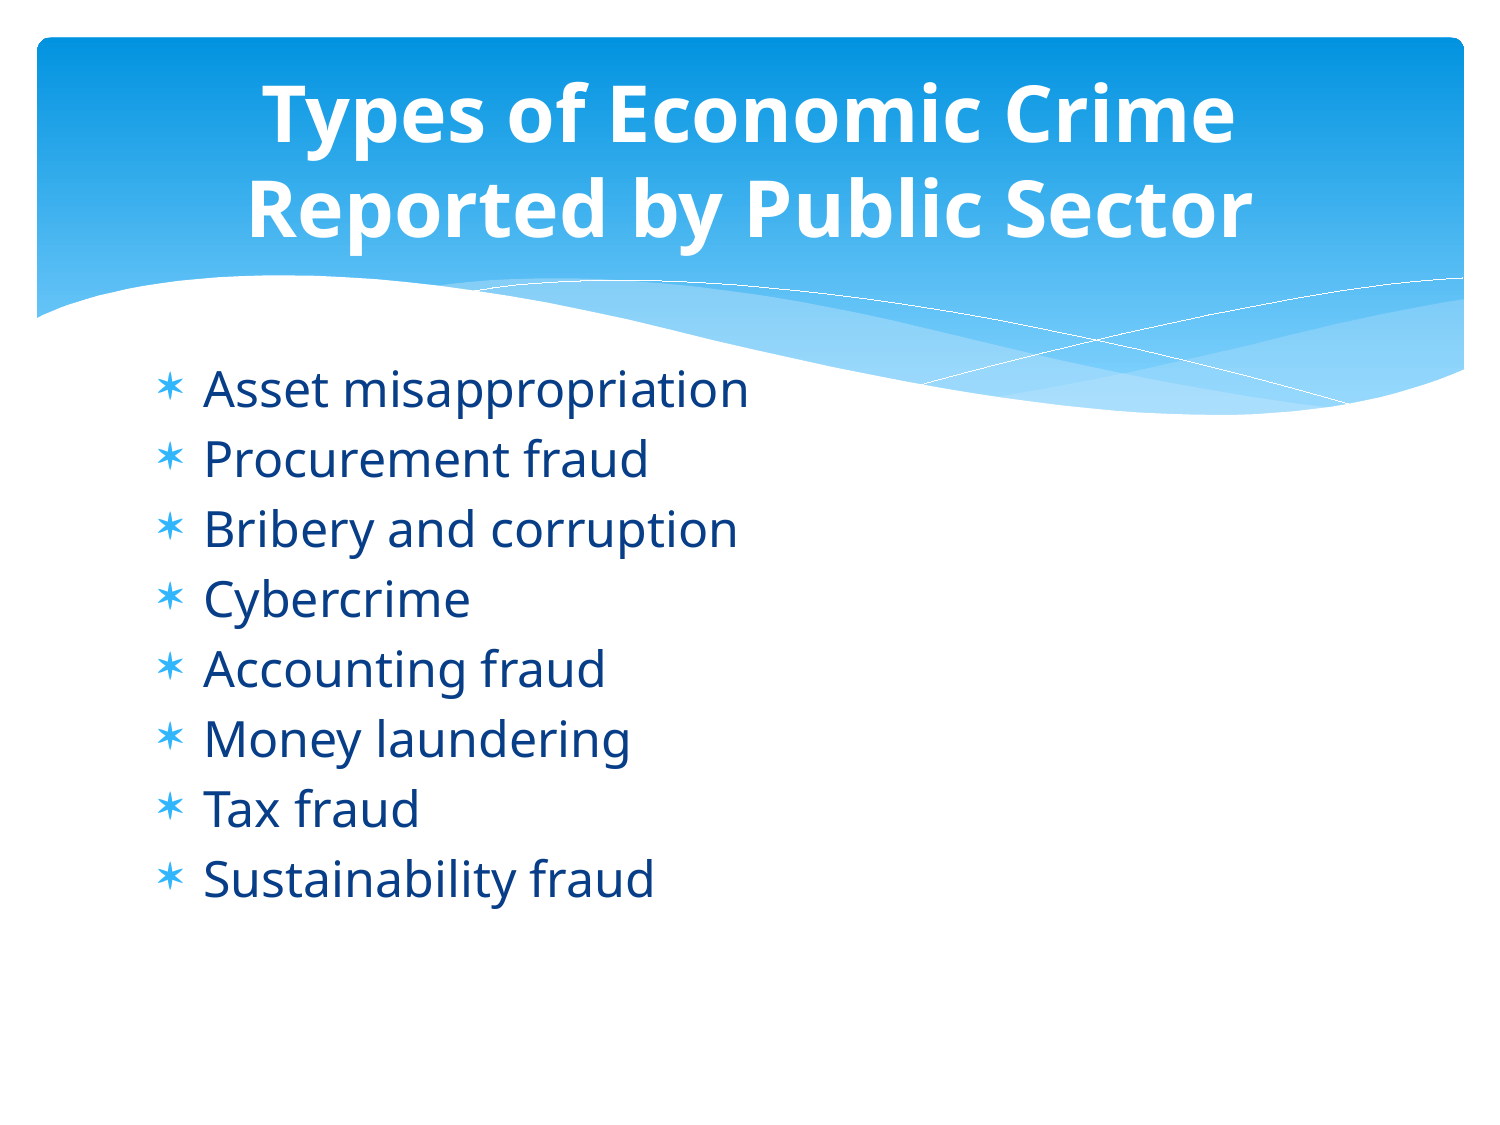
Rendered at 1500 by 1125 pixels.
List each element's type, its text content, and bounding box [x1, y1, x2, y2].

list Asset misappropriation Procurement fraud Bribery and corruption Cybercrime Accounting fraud Money laundering Tax fraud Sustainability fraud [143, 350, 1359, 1005]
title Types of Economic Crime Reported by Public Sector [75, 55, 1425, 261]
